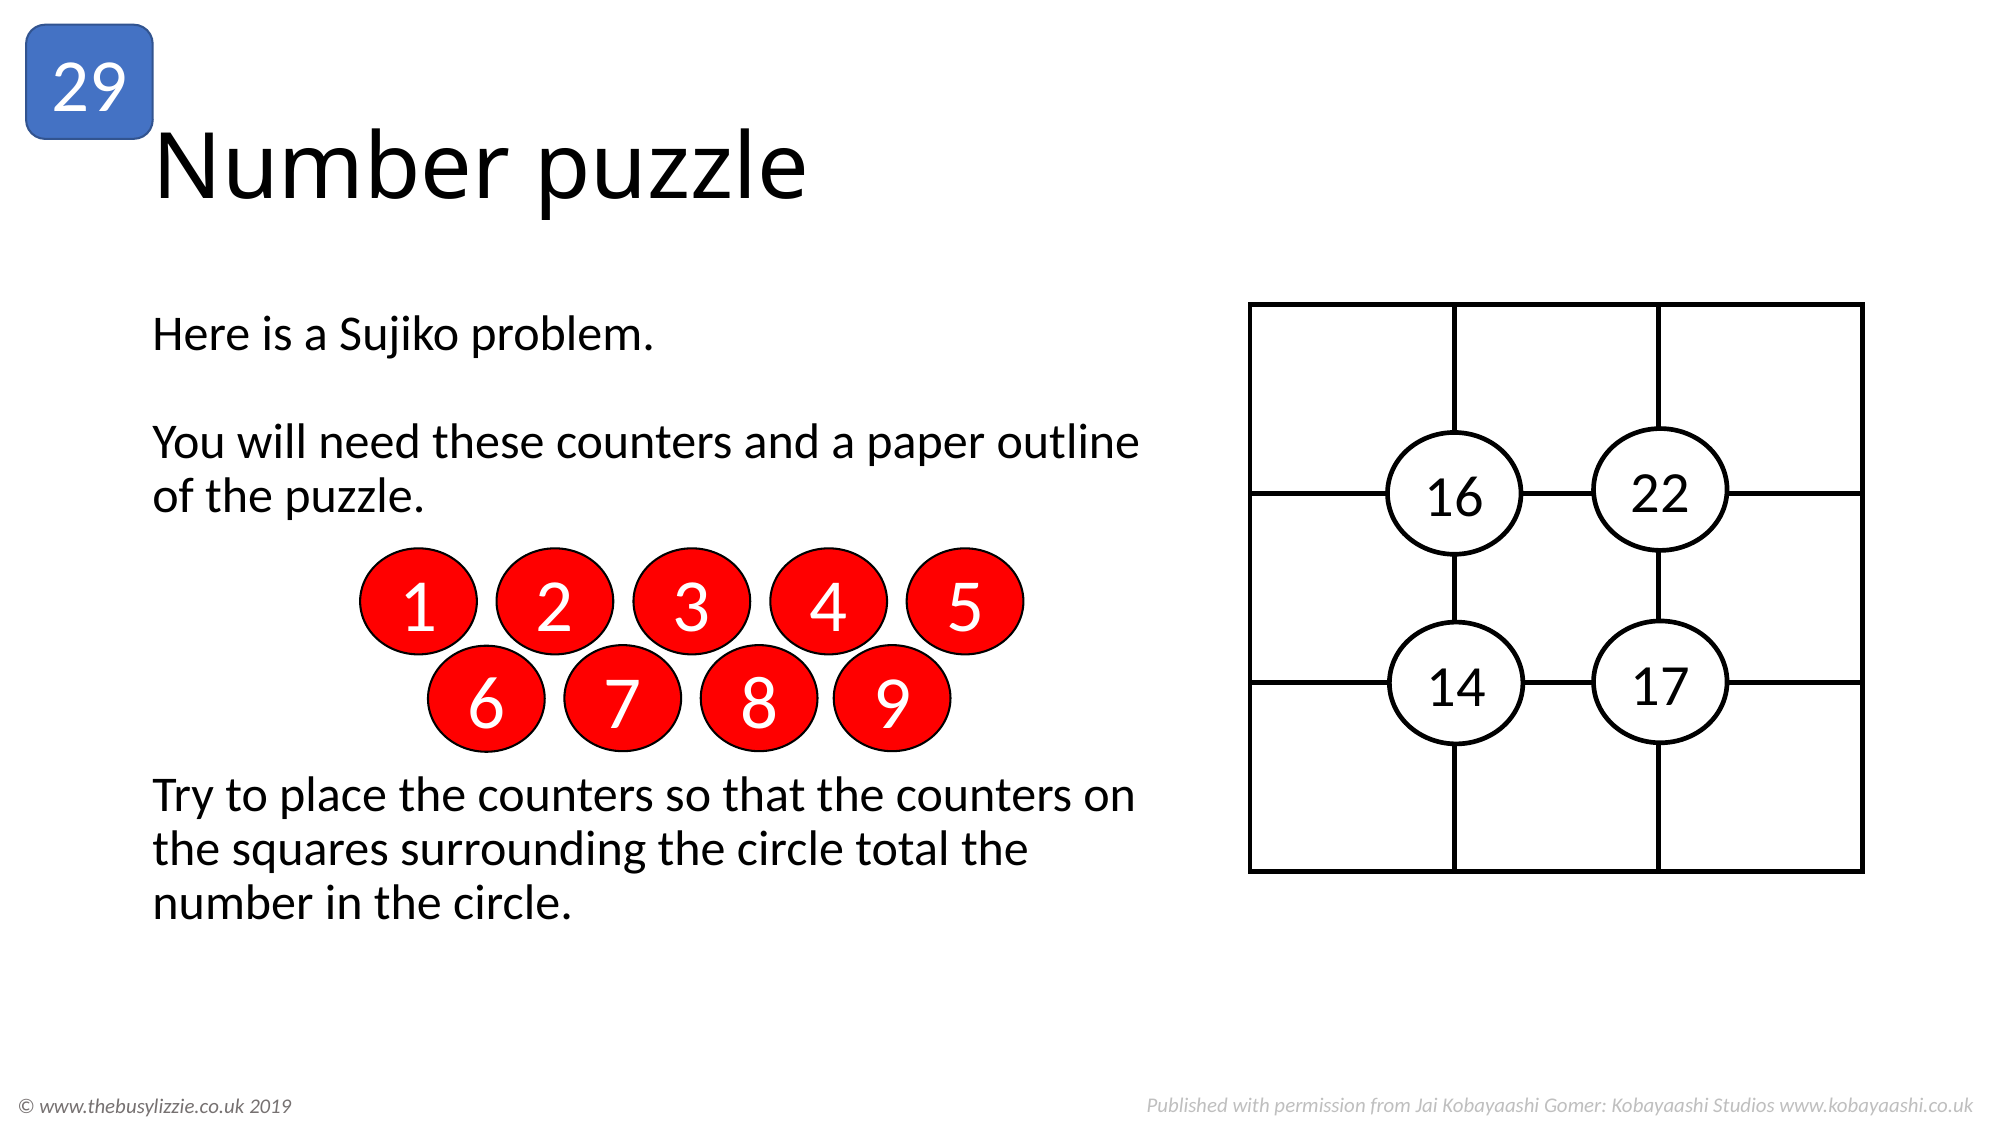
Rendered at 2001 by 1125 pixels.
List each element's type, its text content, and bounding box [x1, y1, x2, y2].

text_box Published with permission from Jai Kobayaashi Gomer: Kobayaashi Studios www.kobayaashi.co.uk [1131, 1084, 2000, 1125]
text_box © www.thebusylizzie.co.uk 2019 [2, 1085, 311, 1125]
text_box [1250, 304, 1863, 872]
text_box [360, 548, 1024, 752]
text_box 29 [25, 23, 154, 140]
list Here is a Sujiko problem. You will need these counters and a paper outline of the puzzle. Try to place the counters so that the counters on the squares surrounding the circle total the number in the circle. [137, 299, 1186, 1049]
title Number puzzle [137, 59, 1863, 278]
